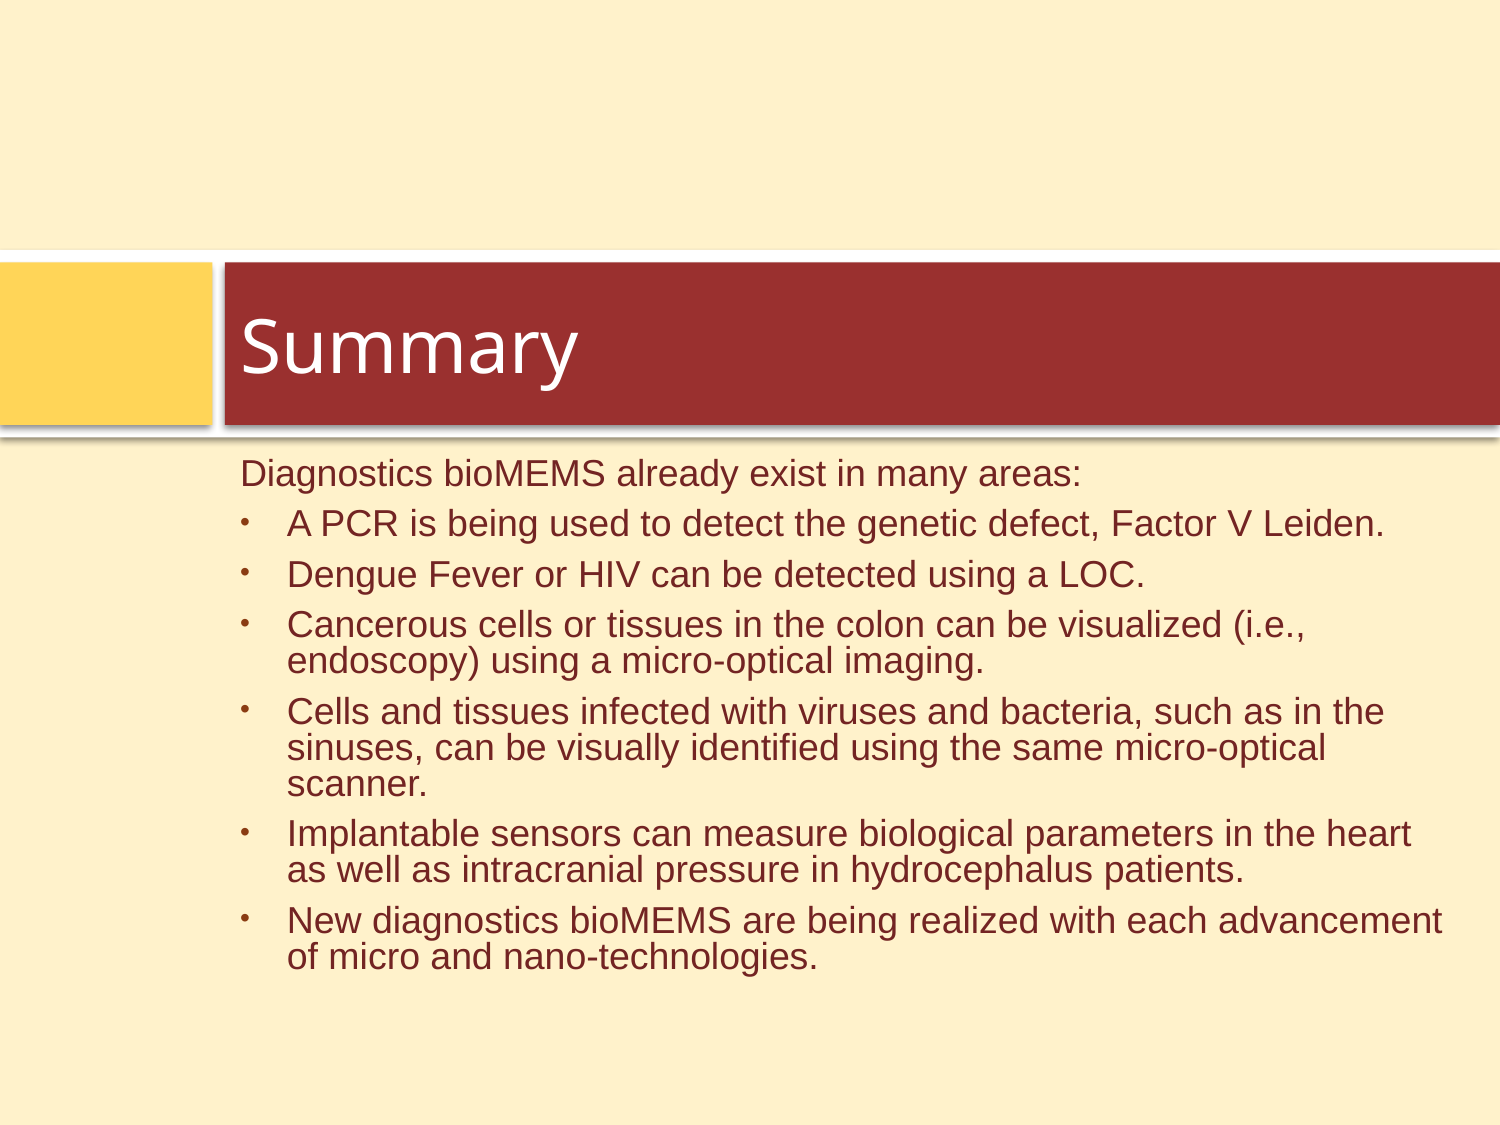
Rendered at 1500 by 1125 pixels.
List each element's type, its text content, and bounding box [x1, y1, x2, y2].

title Summary [225, 262, 1475, 425]
list Diagnostics bioMEMS already exist in many areas: A PCR is being used to detect the genetic defect, Factor V Leiden. Dengue Fever or HIV can be detected using a LOC. Cancerous cells or tissues in the colon can be visualized (i.e., endoscopy) using a micro-optical imaging. Cells and tissues infected with viruses and bacteria, such as in the sinuses, can be visually identified using the same micro-optical scanner. Implantable sensors can measure biological parameters in the heart as well as intracranial pressure in hydrocephalus patients. New diagnostics bioMEMS are being realized with each advancement of micro and nano-technologies. [225, 450, 1464, 1063]
